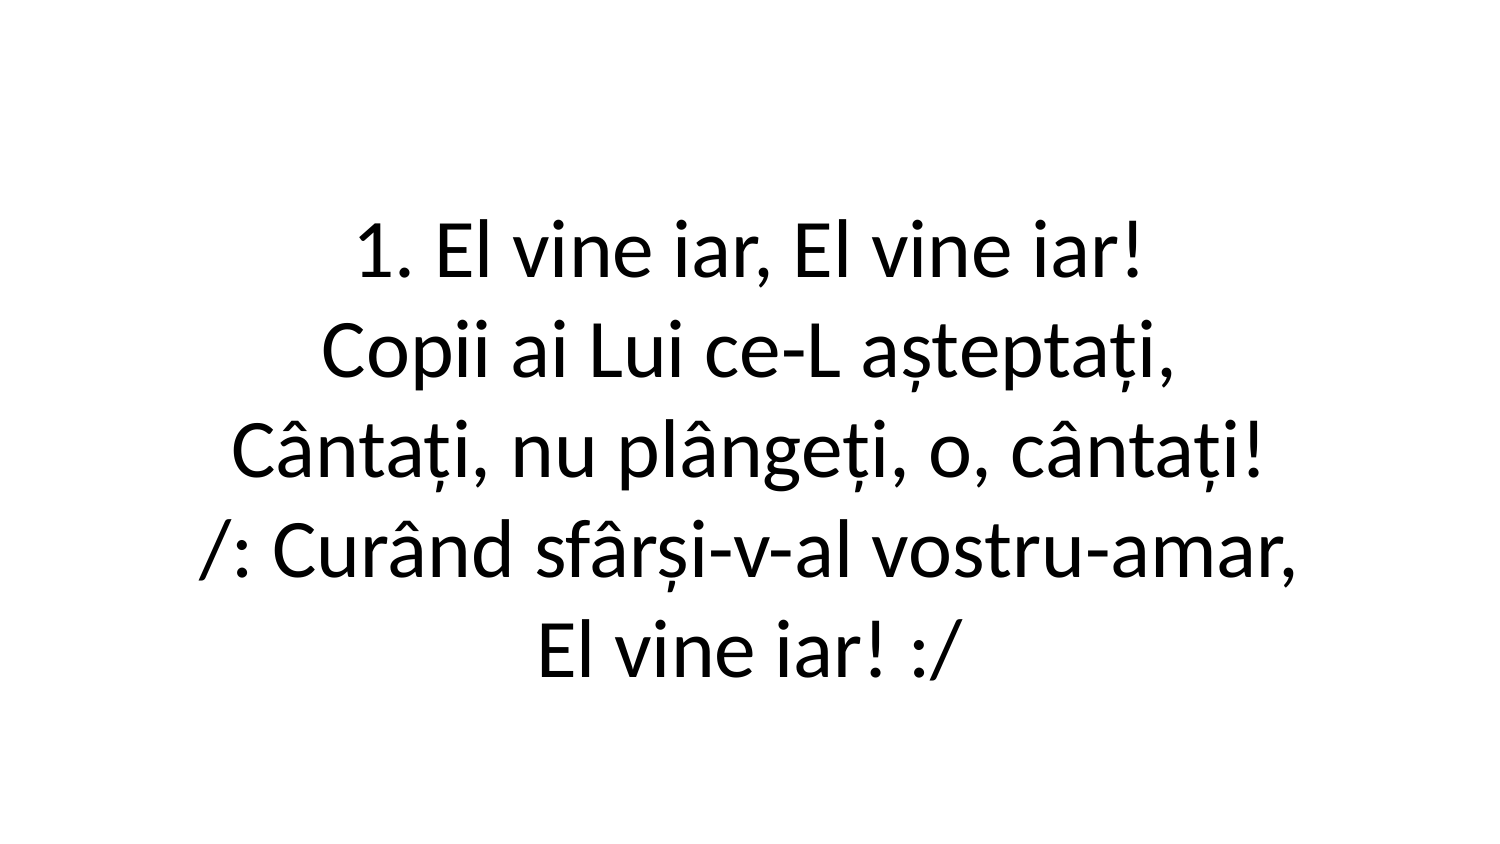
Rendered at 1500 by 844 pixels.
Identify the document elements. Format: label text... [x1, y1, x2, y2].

text_box 1. El vine iar, El vine iar! Copii ai Lui ce-L așteptați, Cântați, nu plângeți, o, cântați! /: Curând sfârși-v-al vostru-amar, El vine iar! :/ [184, 142, 1316, 702]
